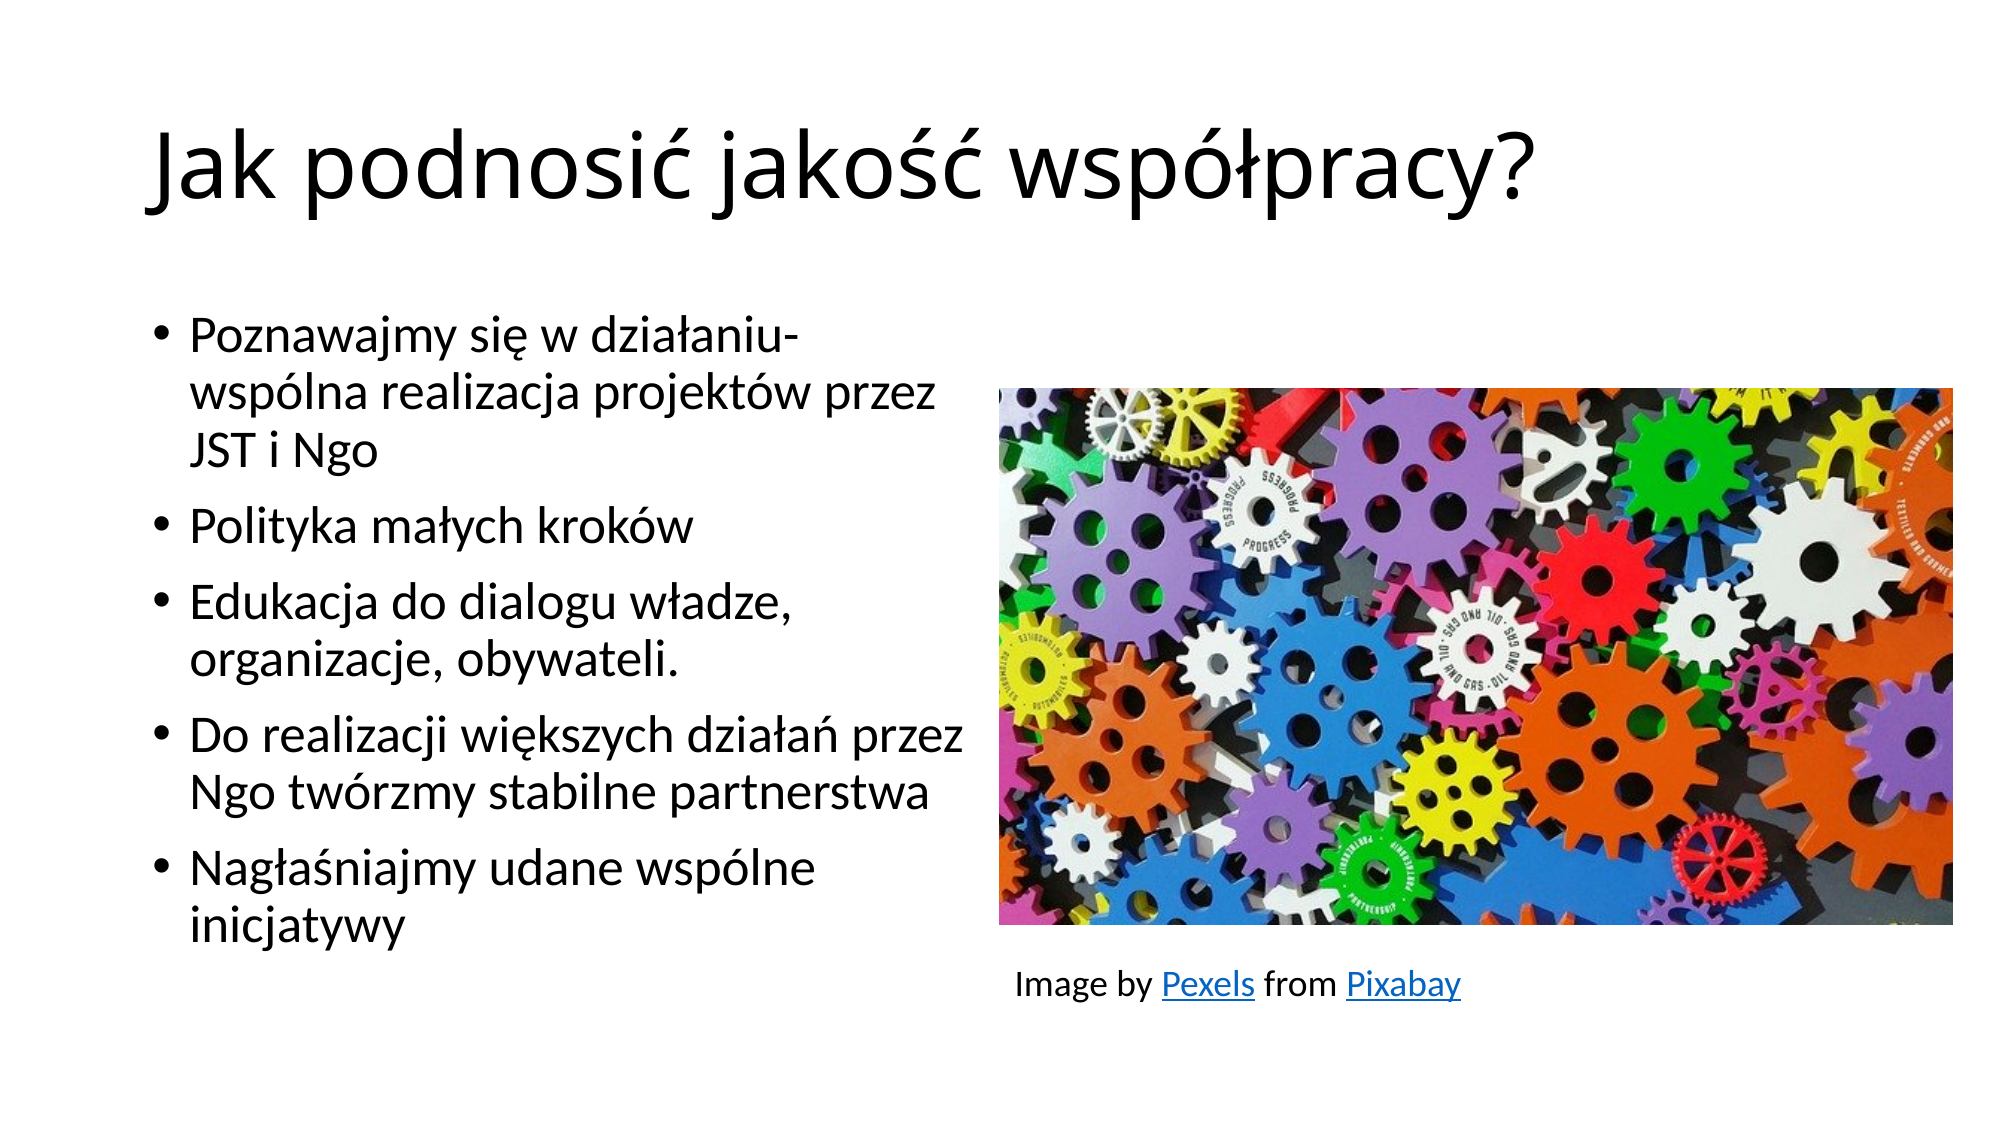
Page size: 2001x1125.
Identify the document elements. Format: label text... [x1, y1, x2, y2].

list Poznawajmy się w działaniu- wspólna realizacja projektów przez JST i Ngo Polityka małych kroków Edukacja do dialogu władze, organizacje, obywateli. Do realizacji większych działań przez Ngo twórzmy stabilne partnerstwa Nagłaśniajmy udane wspólne inicjatywy [137, 299, 980, 1014]
text_box Image by Pexels from Pixabay [999, 951, 1953, 1012]
picture [999, 388, 1953, 925]
title Jak podnosić jakość współpracy? [137, 59, 1863, 278]
